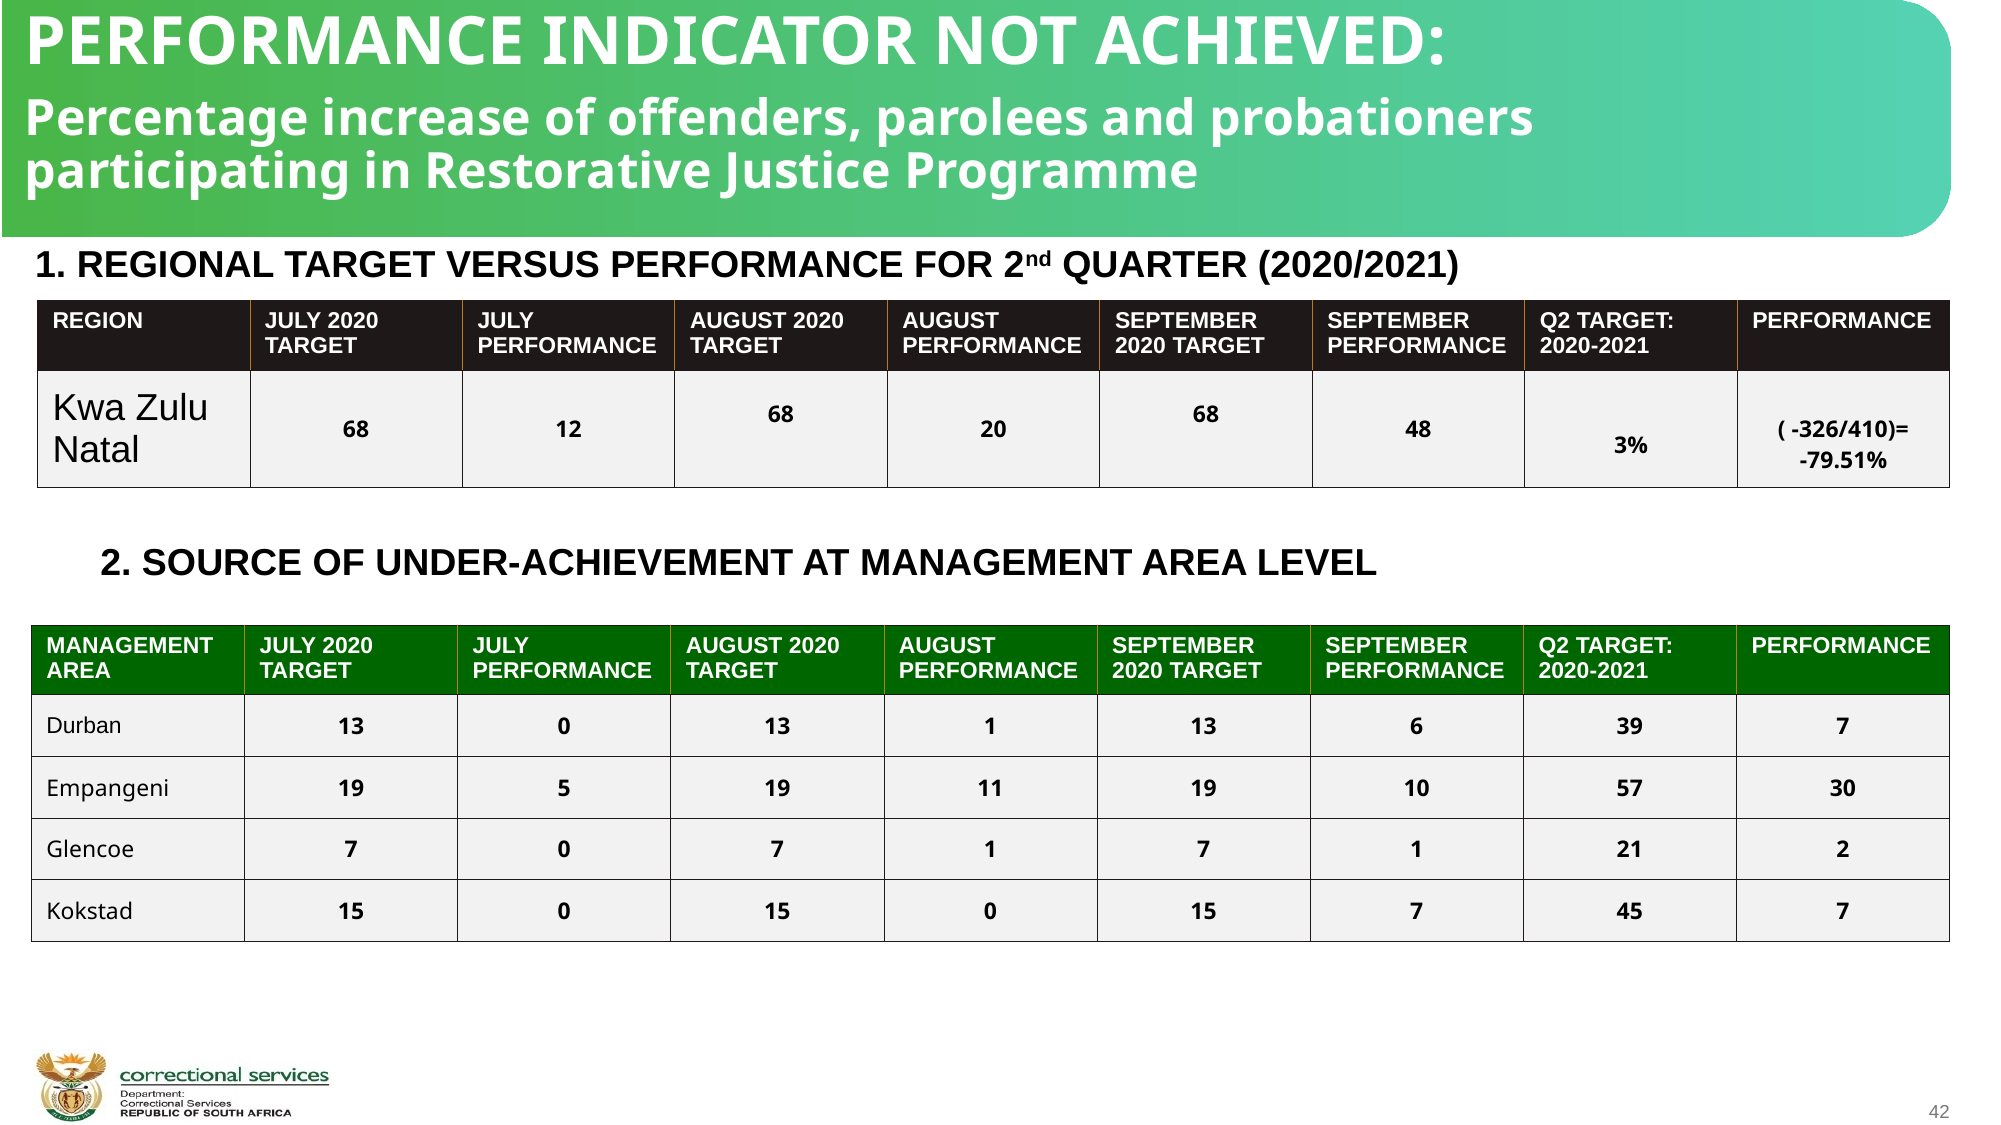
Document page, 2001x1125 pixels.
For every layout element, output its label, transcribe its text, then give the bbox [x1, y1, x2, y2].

table_header PERFORMANCE [1737, 626, 1949, 694]
table_cell Glencoe [32, 819, 244, 879]
table_cell 0 [458, 819, 670, 879]
table_cell 19 [245, 757, 457, 818]
table_cell 0 [885, 880, 1097, 941]
table_header SEPTEMBER 2020 TARGET [1100, 301, 1312, 370]
table_cell 19 [1098, 757, 1310, 818]
table_cell 11 [885, 757, 1097, 818]
table_cell 2 [1737, 819, 1949, 879]
table_cell 19 [671, 757, 884, 818]
table_cell 7 [671, 819, 884, 879]
table_header AUGUST PERFORMANCE [885, 626, 1097, 694]
table_cell 6 [1311, 695, 1523, 756]
table_cell 1 [885, 819, 1097, 879]
table_cell 45 [1524, 880, 1736, 941]
table_cell 3% [1525, 371, 1737, 487]
table_cell 1 [1311, 819, 1523, 879]
table_cell 7 [245, 819, 457, 879]
table_header SEPTEMBER PERFORMANCE [1311, 626, 1523, 694]
table_header JULY 2020 TARGET [251, 301, 462, 370]
table_cell 15 [671, 880, 884, 941]
table_cell Durban [32, 695, 244, 756]
table_cell 21 [1524, 819, 1736, 879]
text_box 2. SOURCE OF UNDER-ACHIEVEMENT AT MANAGEMENT AREA LEVEL [33, 530, 1684, 590]
table_cell 30 [1737, 757, 1949, 818]
table_cell 5 [458, 757, 670, 818]
table_cell 68 [675, 371, 887, 487]
table_cell 20 [888, 371, 1099, 487]
table_cell 7 [1737, 695, 1949, 756]
table_cell 68 [1100, 371, 1312, 487]
table_cell 68 [251, 371, 462, 487]
table_cell 10 [1311, 757, 1523, 818]
table_header AUGUST 2020 TARGET [671, 626, 884, 694]
table_header Q2 TARGET: 2020-2021 [1525, 301, 1737, 370]
table_cell ( -326/410)= -79.51% [1738, 371, 1949, 487]
text_box 1. REGIONAL TARGET VERSUS PERFORMANCE FOR 2nd QUARTER (2020/2021) [20, 232, 1486, 293]
table_header REGION [38, 301, 250, 370]
table_cell 15 [245, 880, 457, 941]
table_cell 1 [885, 695, 1097, 756]
table_cell 39 [1524, 695, 1736, 756]
table_cell 15 [1098, 880, 1310, 941]
table_header AUGUST PERFORMANCE [888, 301, 1099, 370]
table_header Q2 TARGET: 2020-2021 [1524, 626, 1736, 694]
table_cell 7 [1098, 819, 1310, 879]
table_cell 0 [458, 695, 670, 756]
table_cell 7 [1311, 880, 1523, 941]
table_cell Empangeni [32, 757, 244, 818]
text_box [2, 0, 1951, 237]
picture [33, 1049, 332, 1123]
table_header JULY PERFORMANCE [458, 626, 670, 694]
table_header SEPTEMBER 2020 TARGET [1098, 626, 1310, 694]
table_cell 0 [458, 880, 670, 941]
text_box PERFORMANCE INDICATOR NOT ACHIEVED: Percentage increase of offenders, parolees and probationers participating in Restorative Justice Programme [10, 0, 1808, 86]
table_cell Kwa Zulu Natal [38, 371, 250, 487]
table_cell 13 [245, 695, 457, 756]
table_header JULY PERFORMANCE [463, 301, 674, 370]
table_cell Kokstad [32, 880, 244, 941]
table_cell 13 [1098, 695, 1310, 756]
table_cell 7 [1737, 880, 1949, 941]
table_header JULY 2020 TARGET [245, 626, 457, 694]
table_header MANAGEMENT AREA [32, 626, 244, 694]
table_cell 57 [1524, 757, 1736, 818]
table_header SEPTEMBER PERFORMANCE [1313, 301, 1524, 370]
table_cell 12 [463, 371, 674, 487]
table_cell 13 [671, 695, 884, 756]
table_header PERFORMANCE [1738, 301, 1949, 370]
table_cell 48 [1313, 371, 1524, 487]
table_header AUGUST 2020 TARGET [675, 301, 887, 370]
